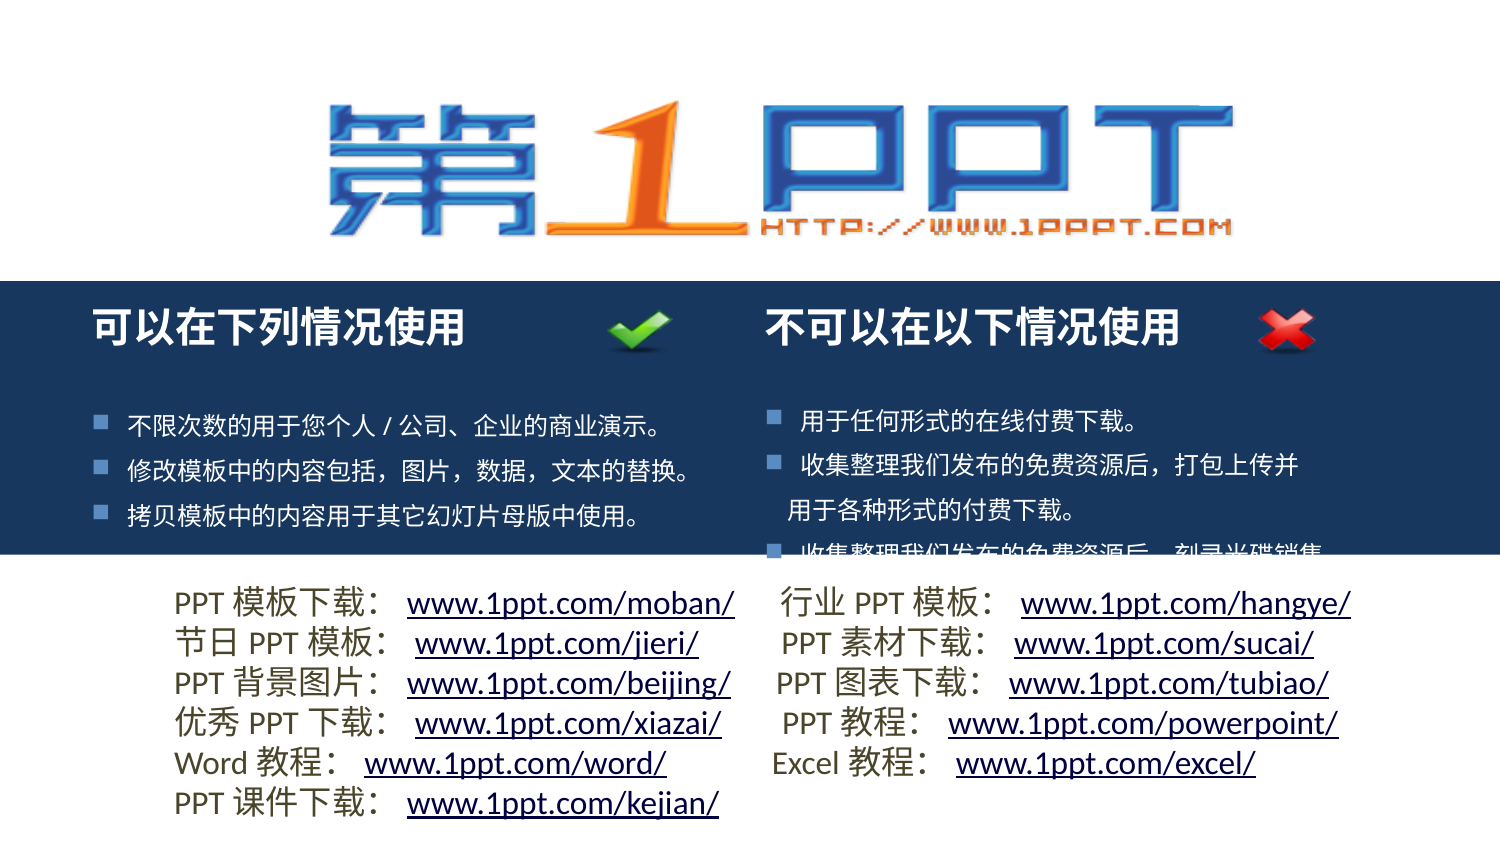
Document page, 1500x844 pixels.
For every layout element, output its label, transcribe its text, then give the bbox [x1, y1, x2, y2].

text_box PPT模板下载：www.1ppt.com/moban/ 行业PPT模板：www.1ppt.com/hangye/ 节日PPT模板：www.1ppt.com/jieri/ PPT素材下载：www.1ppt.com/sucai/ PPT背景图片：www.1ppt.com/beijing/ PPT图表下载：www.1ppt.com/tubiao/ 优秀PPT下载：www.1ppt.com/xiazai/ PPT教程：www.1ppt.com/powerpoint/ Word教程：www.1ppt.com/word/ Excel教程：www.1ppt.com/excel/ PPT课件下载：www.1ppt.com/kejian/ [157, 555, 1467, 844]
text_box 不可以在以下情况使用 用于任何形式的在线付费下载。 收集整理我们发布的免费资源后，打包上传并 用于各种形式的付费下载。 收集整理我们发布的免费资源后，刻录光碟销售。 [750, 293, 1424, 537]
text_box [0, 281, 1500, 555]
text_box 可以在下列情况使用 不限次数的用于您个人/公司、企业的商业演示。 修改模板中的内容包括，图片，数据，文本的替换。 拷贝模板中的内容用于其它幻灯片母版中使用。 [76, 293, 750, 537]
picture [307, 87, 1259, 254]
picture [607, 305, 673, 355]
picture [1253, 305, 1319, 355]
